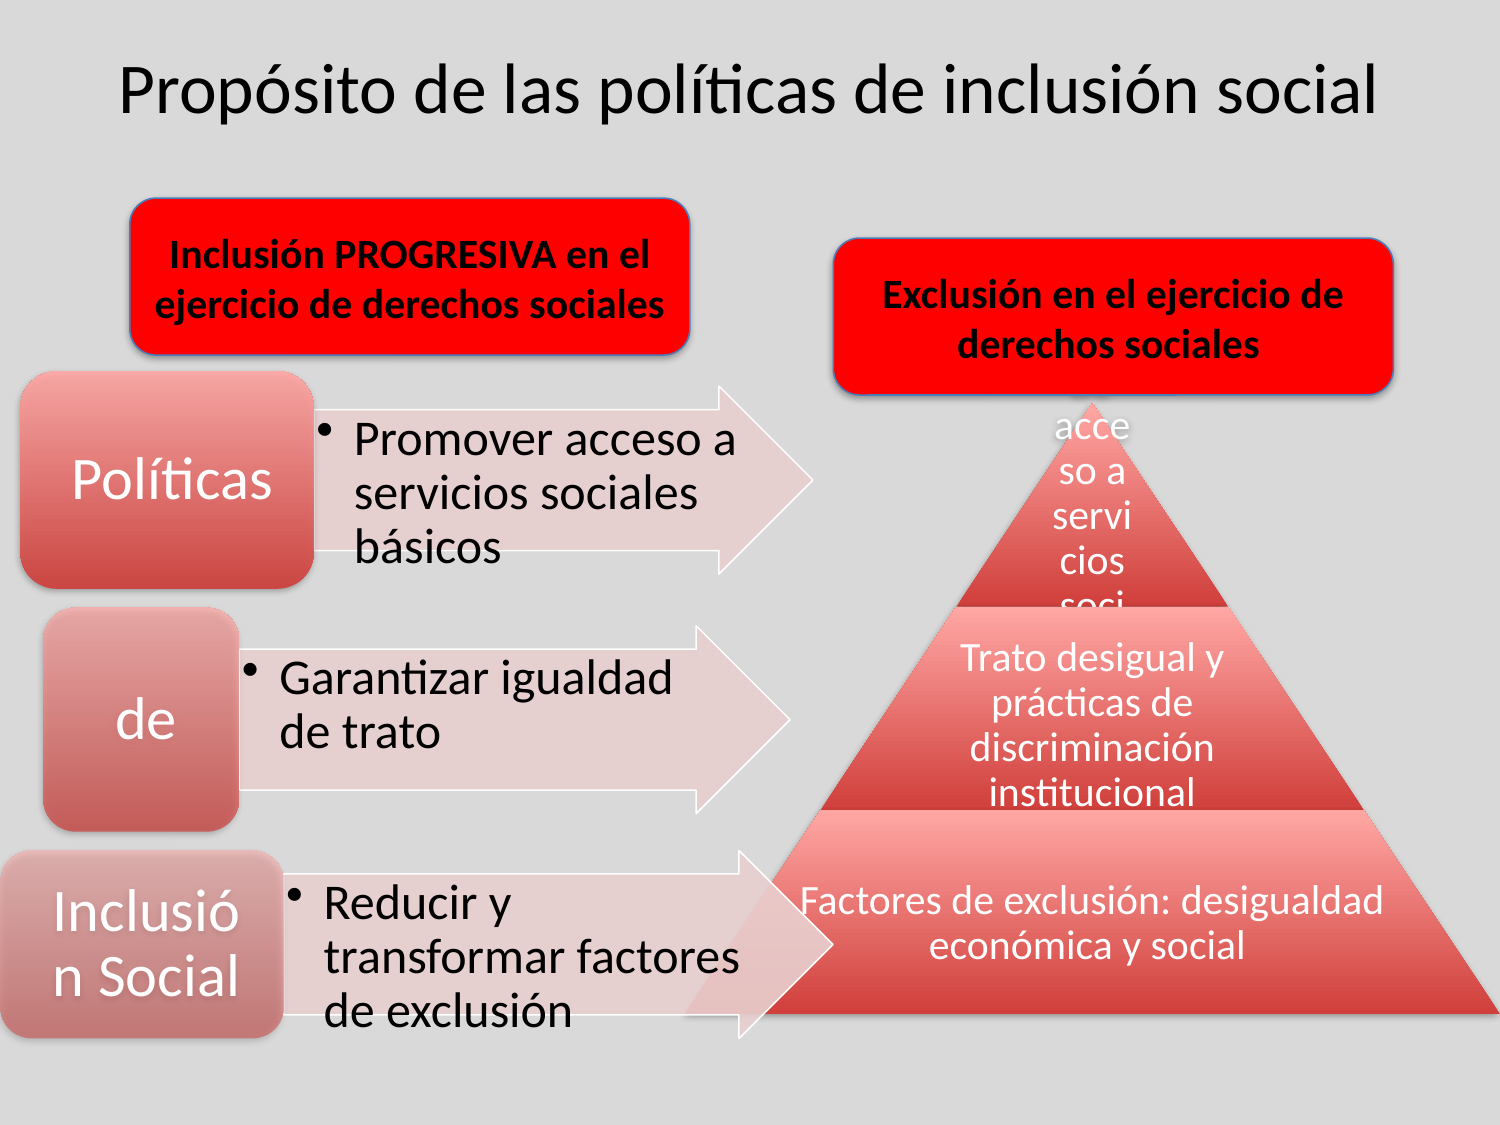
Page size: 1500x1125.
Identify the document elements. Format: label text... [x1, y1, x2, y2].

text_box Inclusión PROGRESIVA en el ejercicio de derechos sociales [129, 197, 691, 356]
title Propósito de las políticas de inclusión social [75, 9, 1425, 160]
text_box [0, 370, 834, 1040]
text_box Exclusión en el ejercicio de derechos sociales [832, 237, 1395, 396]
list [838, 402, 1500, 1015]
